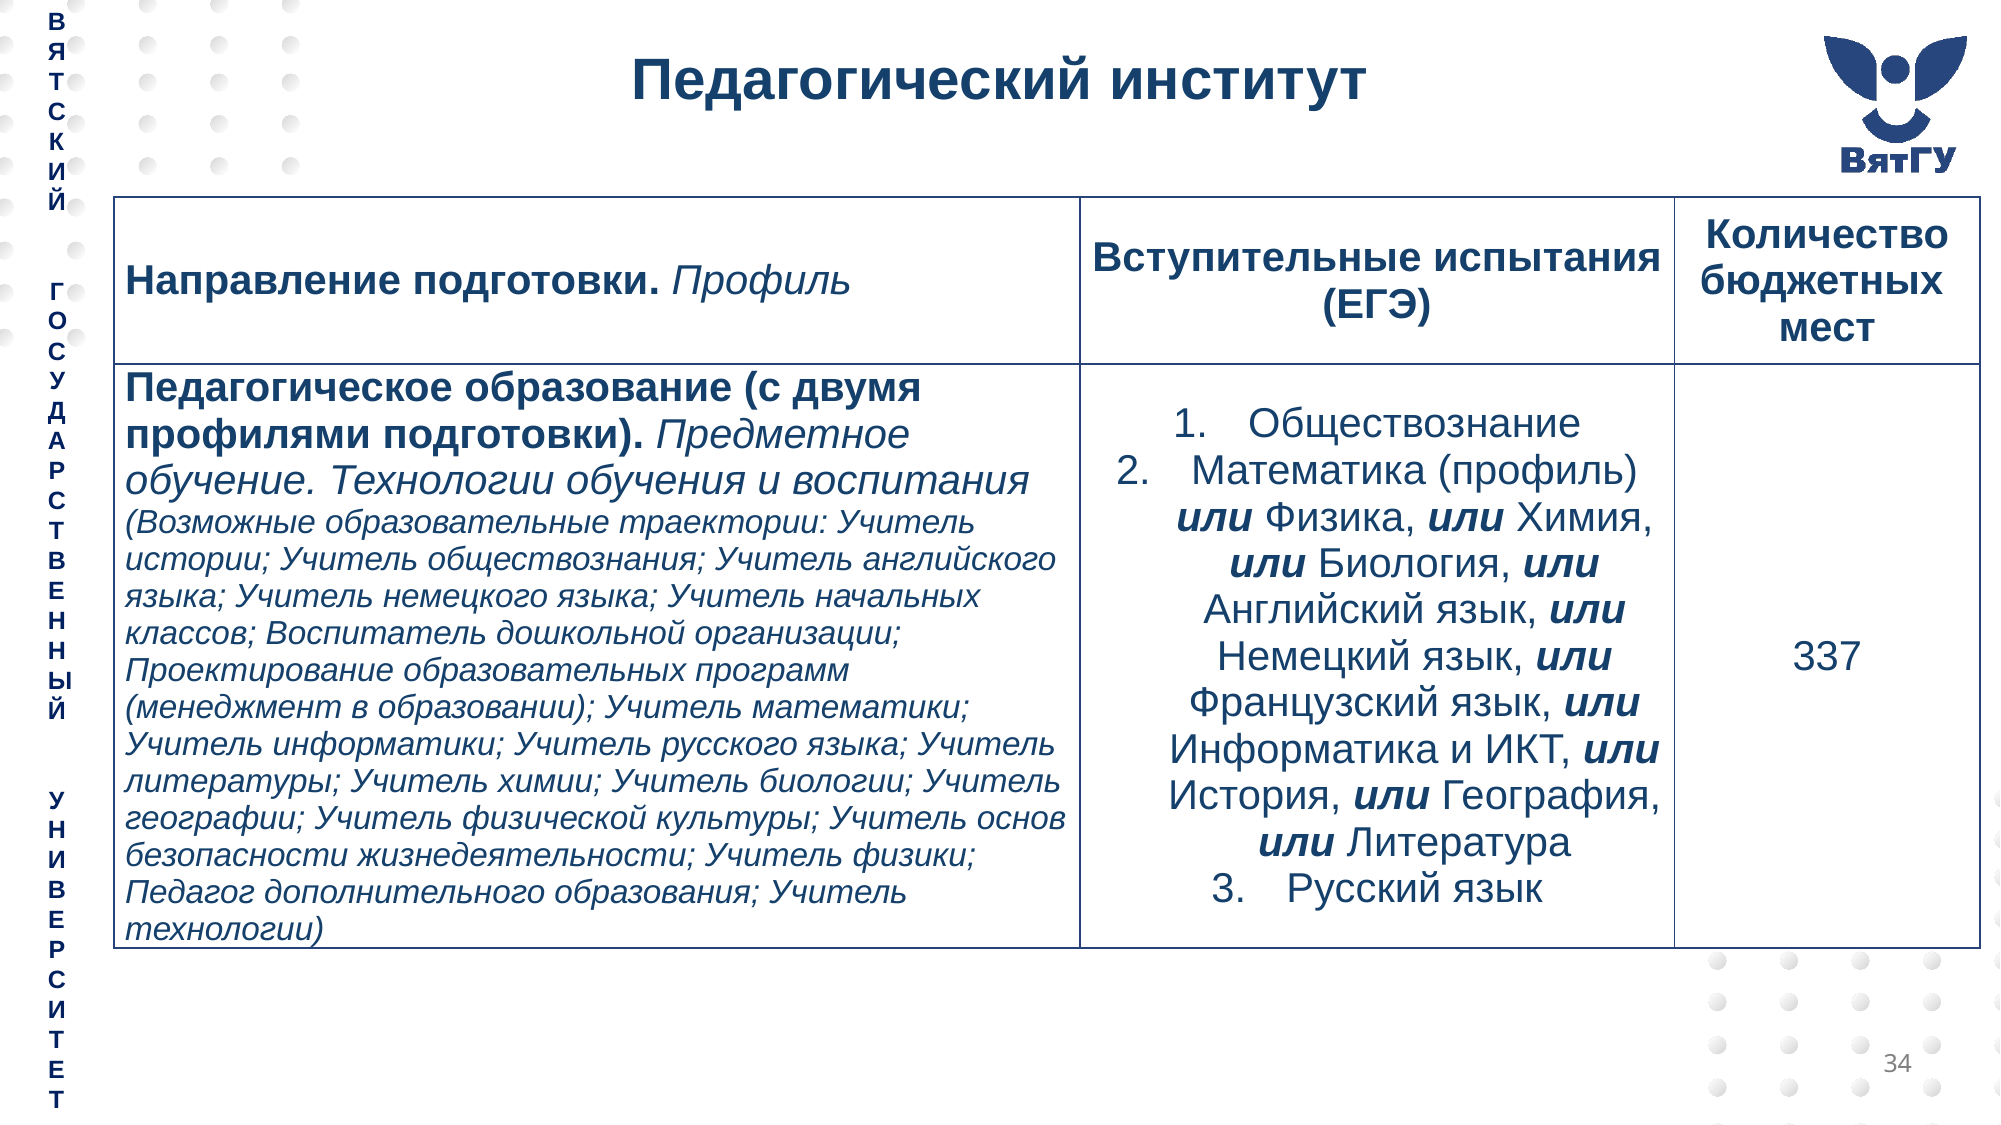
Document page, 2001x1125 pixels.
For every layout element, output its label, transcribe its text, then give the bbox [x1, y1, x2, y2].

table_header Количество бюджетных мест [1675, 198, 1979, 363]
picture [1886, 36, 1967, 173]
table_cell Педагогическое образование (с двумя профилями подготовки). Предметное обучение. Технологии обучения и воспитания (Возможные образовательные траектории: Учитель истории; Учитель обществознания; Учитель английского языка; Учитель немецкого языка; Учитель начальных классов; Воспитатель дошкольной организации; Проектирование образовательных программ (менеджмент в образовании); Учитель математики; Учитель информатики; Учитель русского языка; Учитель литературы; Учитель химии; Учитель биологии; Учитель географии; Учитель физической культуры; Учитель основ безопасности жизнедеятельности; Учитель физики; Педагог дополнительного образования; Учитель технологии) [115, 365, 1079, 947]
table_header Направление подготовки. Профиль [115, 198, 1079, 363]
slide_number 34 [1815, 1035, 1981, 1095]
table_cell 337 [1675, 365, 1979, 947]
table_header Вступительные испытания (ЕГЭ) [1081, 198, 1674, 363]
title Педагогический институт [114, 33, 1886, 196]
table_cell Обществознание Математика (профиль) или Физика, или Химия, или Биология, или Английский язык, или Немецкий язык, или Французский язык, или Информатика и ИКТ, или История, или География, или Литература Русский язык [1081, 365, 1674, 947]
